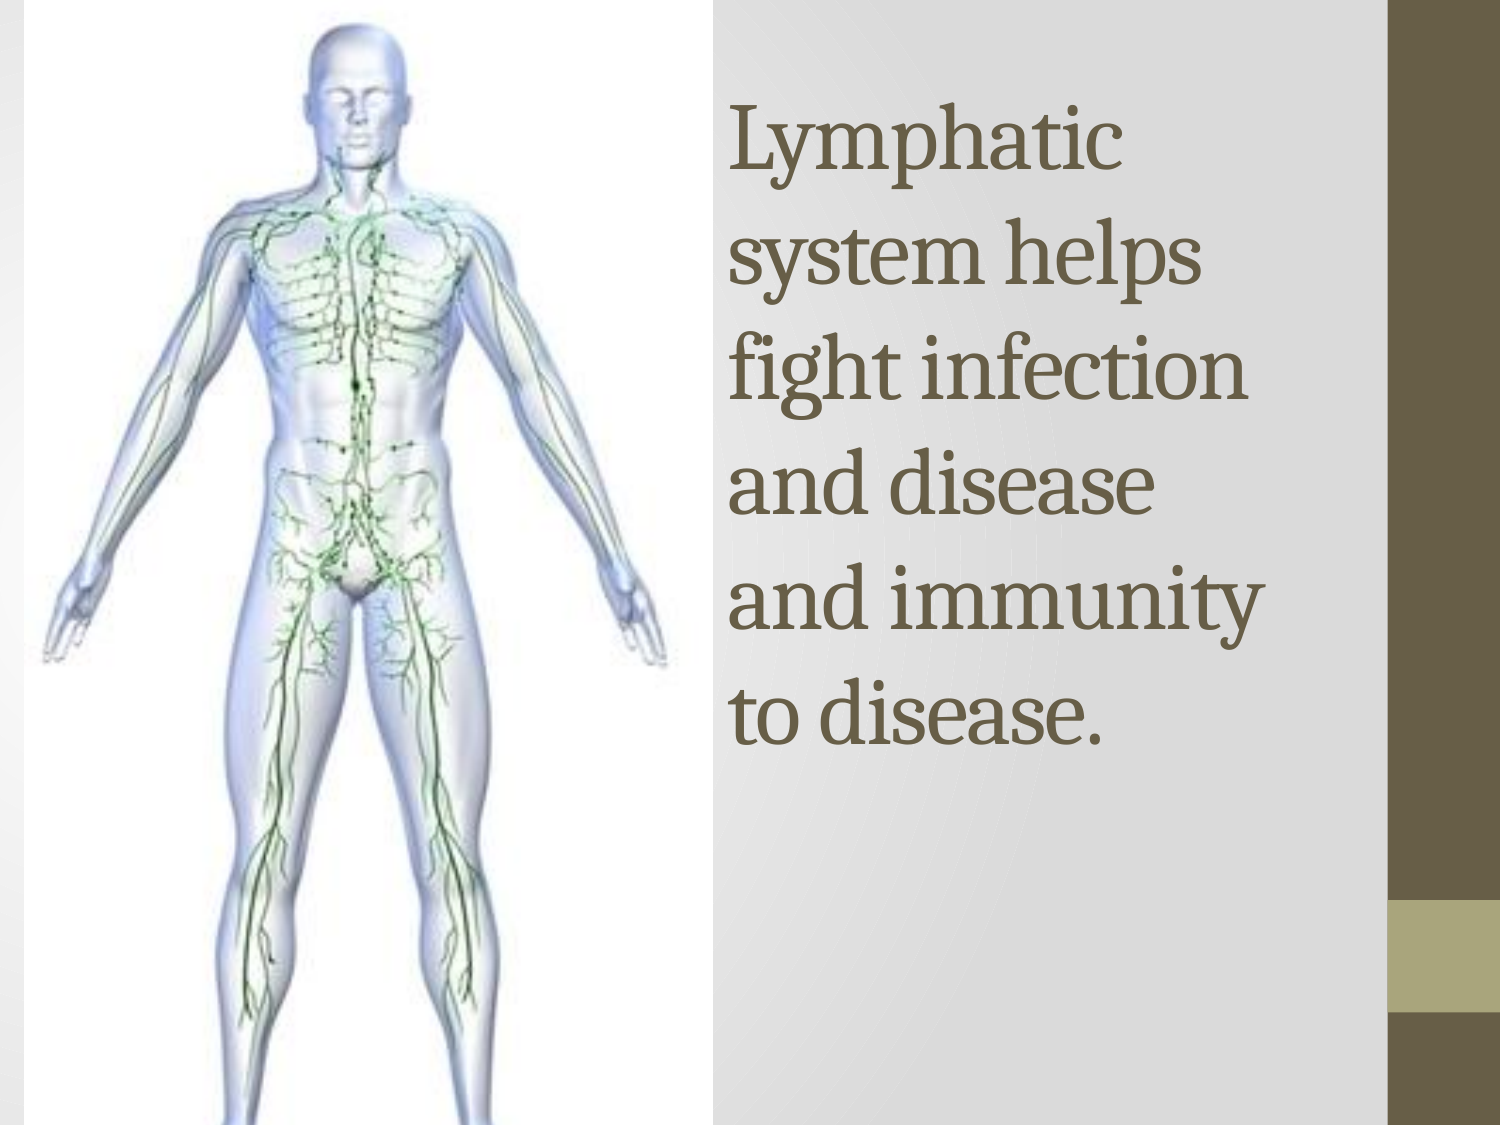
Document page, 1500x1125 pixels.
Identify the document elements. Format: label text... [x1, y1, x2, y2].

title Lymphatic system helps fight infection and disease and immunity to disease. [724, 50, 1325, 788]
picture [24, 0, 713, 1125]
